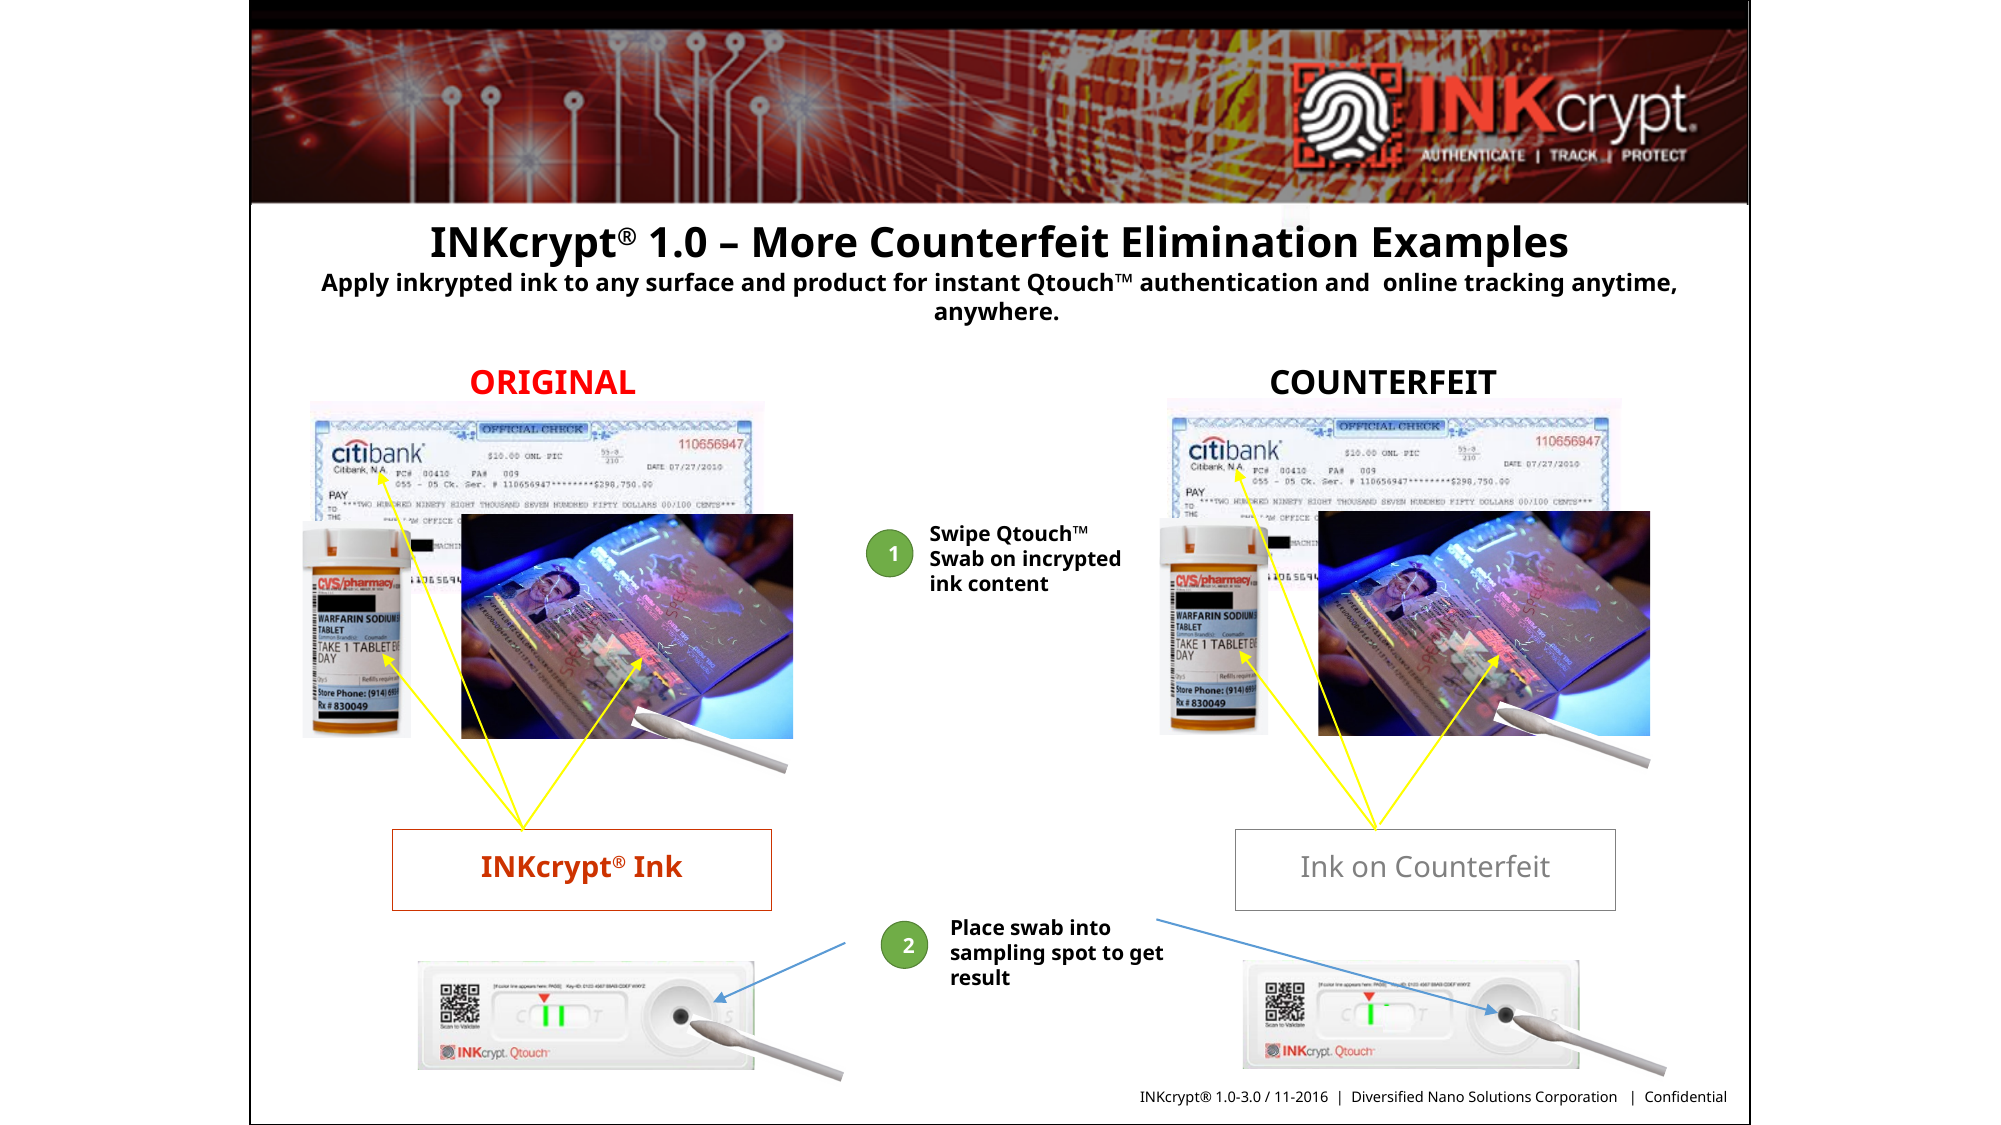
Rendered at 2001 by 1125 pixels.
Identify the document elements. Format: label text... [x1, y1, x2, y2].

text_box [378, 471, 523, 828]
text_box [712, 942, 846, 1003]
picture [1242, 960, 1670, 1069]
picture [1159, 398, 1654, 748]
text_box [521, 657, 643, 832]
text_box [249, 1113, 1750, 1125]
picture [302, 401, 794, 753]
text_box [1156, 919, 1499, 1013]
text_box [1235, 829, 1616, 911]
text_box INKcrypt® 1.0-3.0 / 11-2016 | Diversified Nano Solutions Corporation | Confidential [249, 1080, 1750, 1113]
picture [249, 0, 1750, 232]
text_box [1235, 468, 1377, 828]
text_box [1379, 654, 1500, 825]
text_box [1239, 650, 1377, 831]
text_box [382, 653, 525, 830]
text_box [392, 829, 772, 911]
picture [417, 961, 847, 1070]
text_box [249, 205, 1750, 1080]
